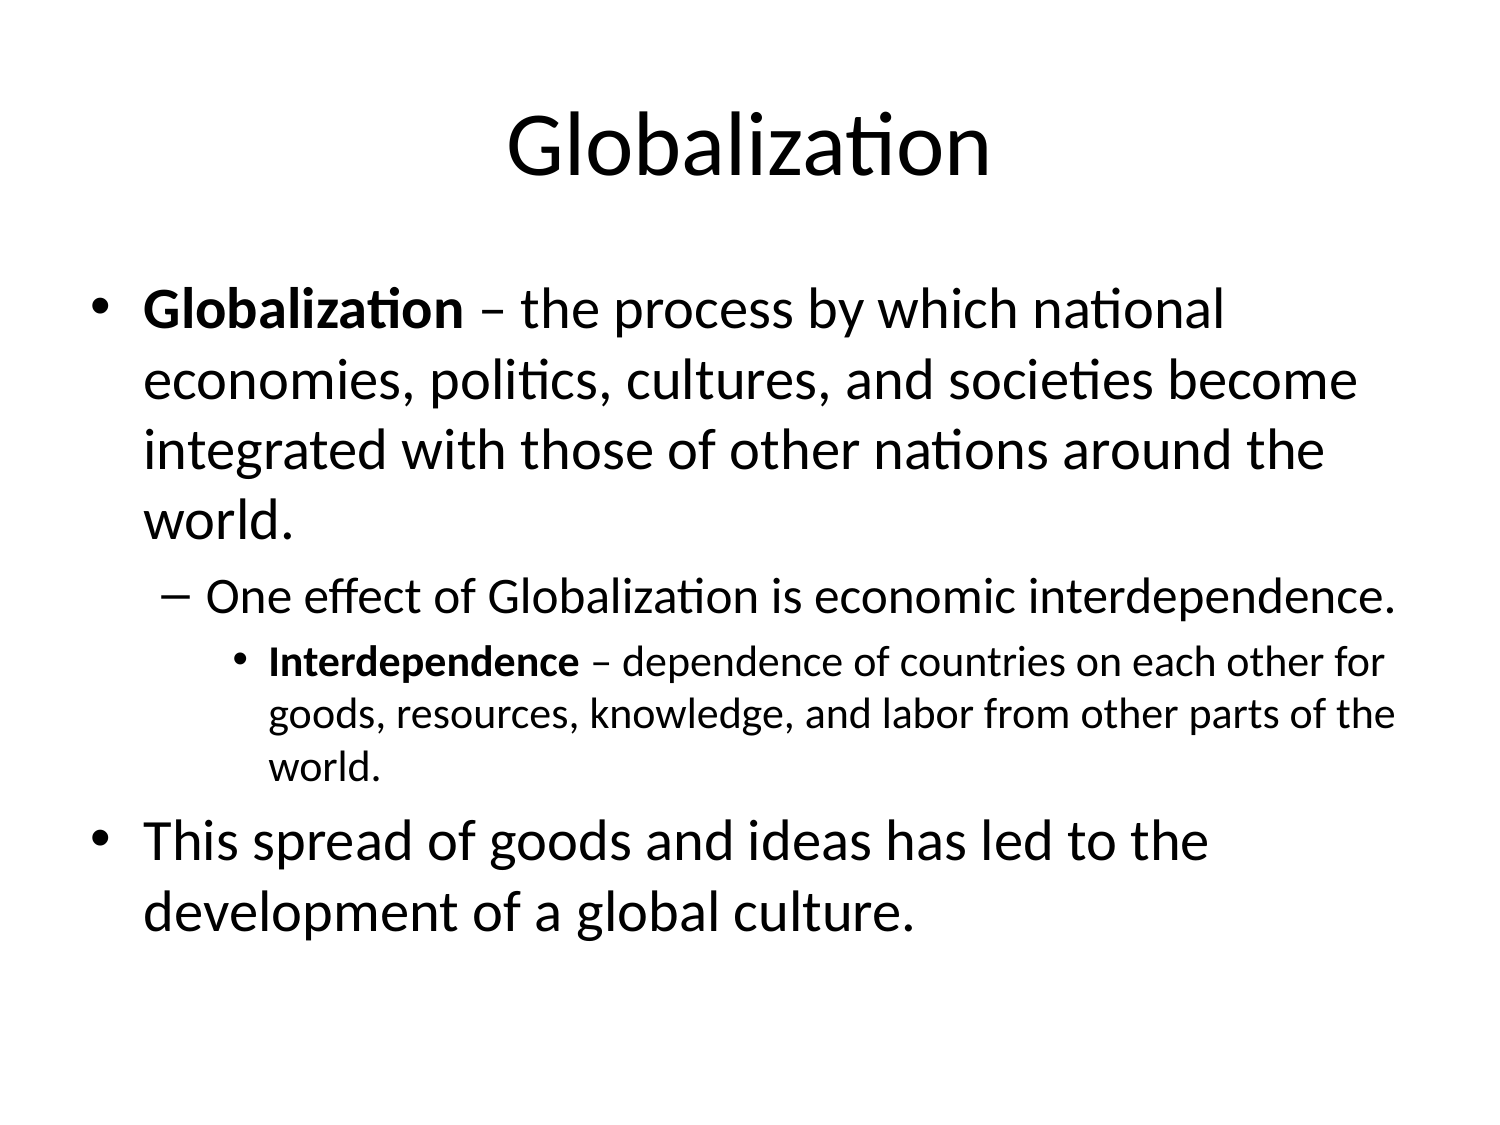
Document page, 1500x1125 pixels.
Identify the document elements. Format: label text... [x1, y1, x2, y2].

list Globalization – the process by which national economies, politics, cultures, and societies become integrated with those of other nations around the world. One effect of Globalization is economic interdependence. Interdependence – dependence of countries on each other for goods, resources, knowledge, and labor from other parts of the world. This spread of goods and ideas has led to the development of a global culture. [75, 262, 1425, 1005]
title Globalization [75, 45, 1425, 233]
